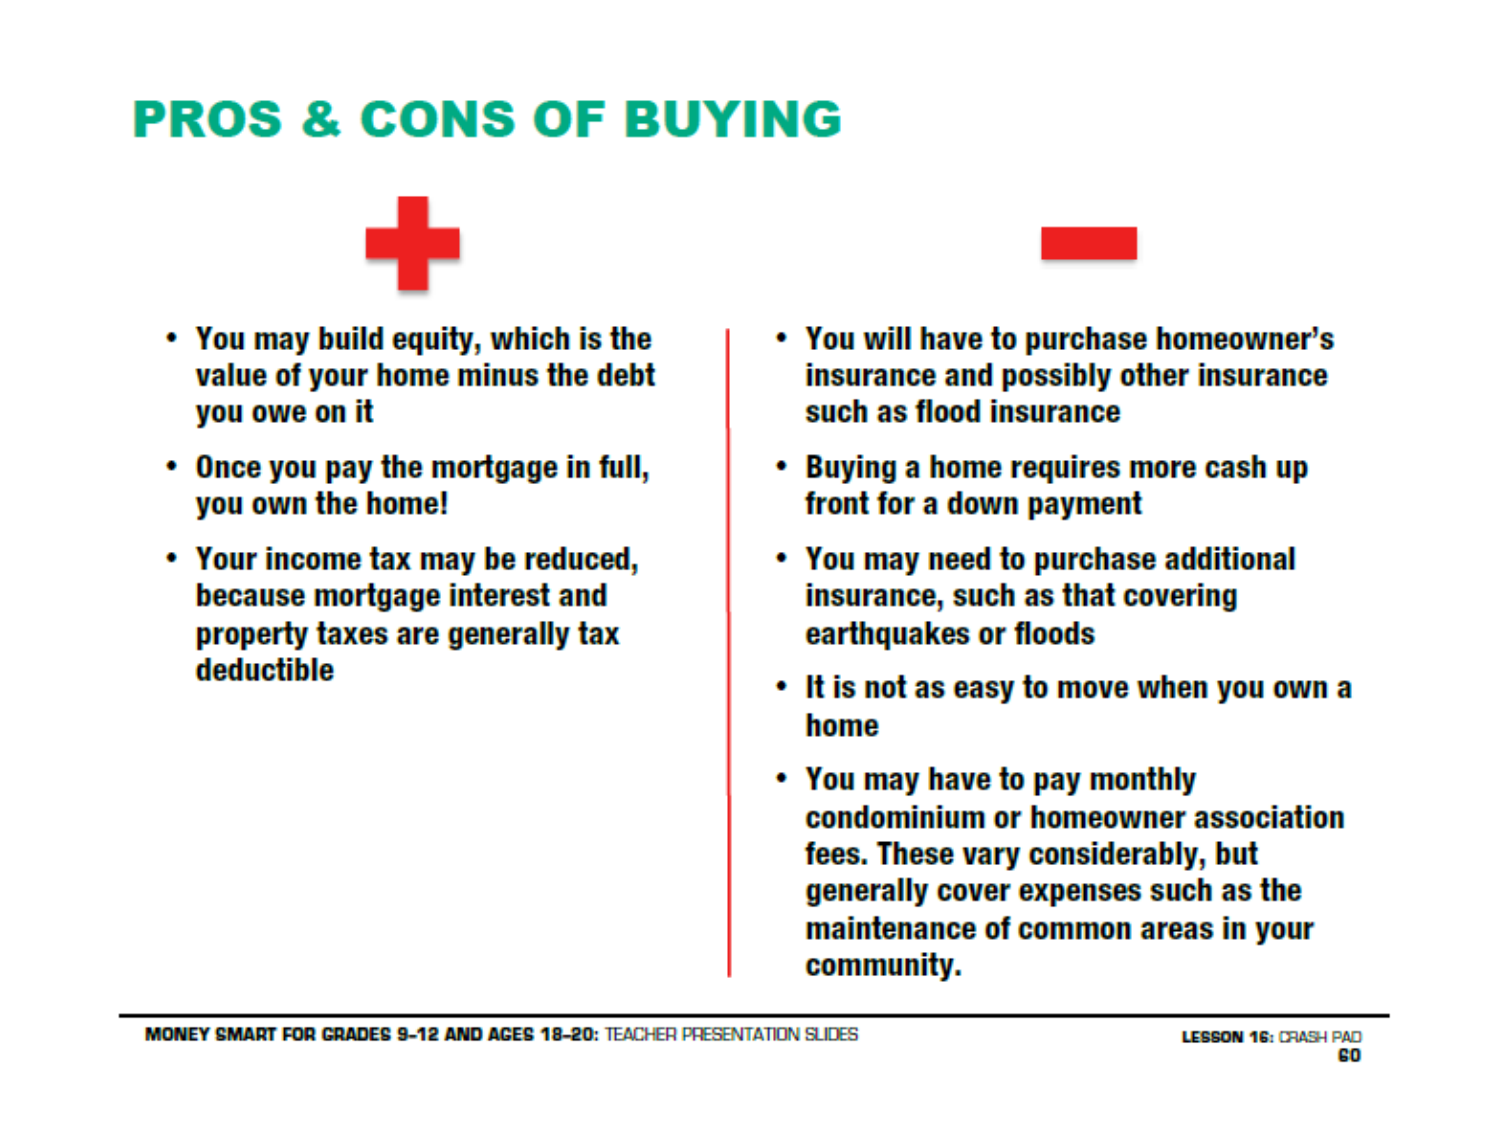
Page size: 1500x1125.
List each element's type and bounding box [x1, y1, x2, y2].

picture [62, 36, 1438, 1089]
